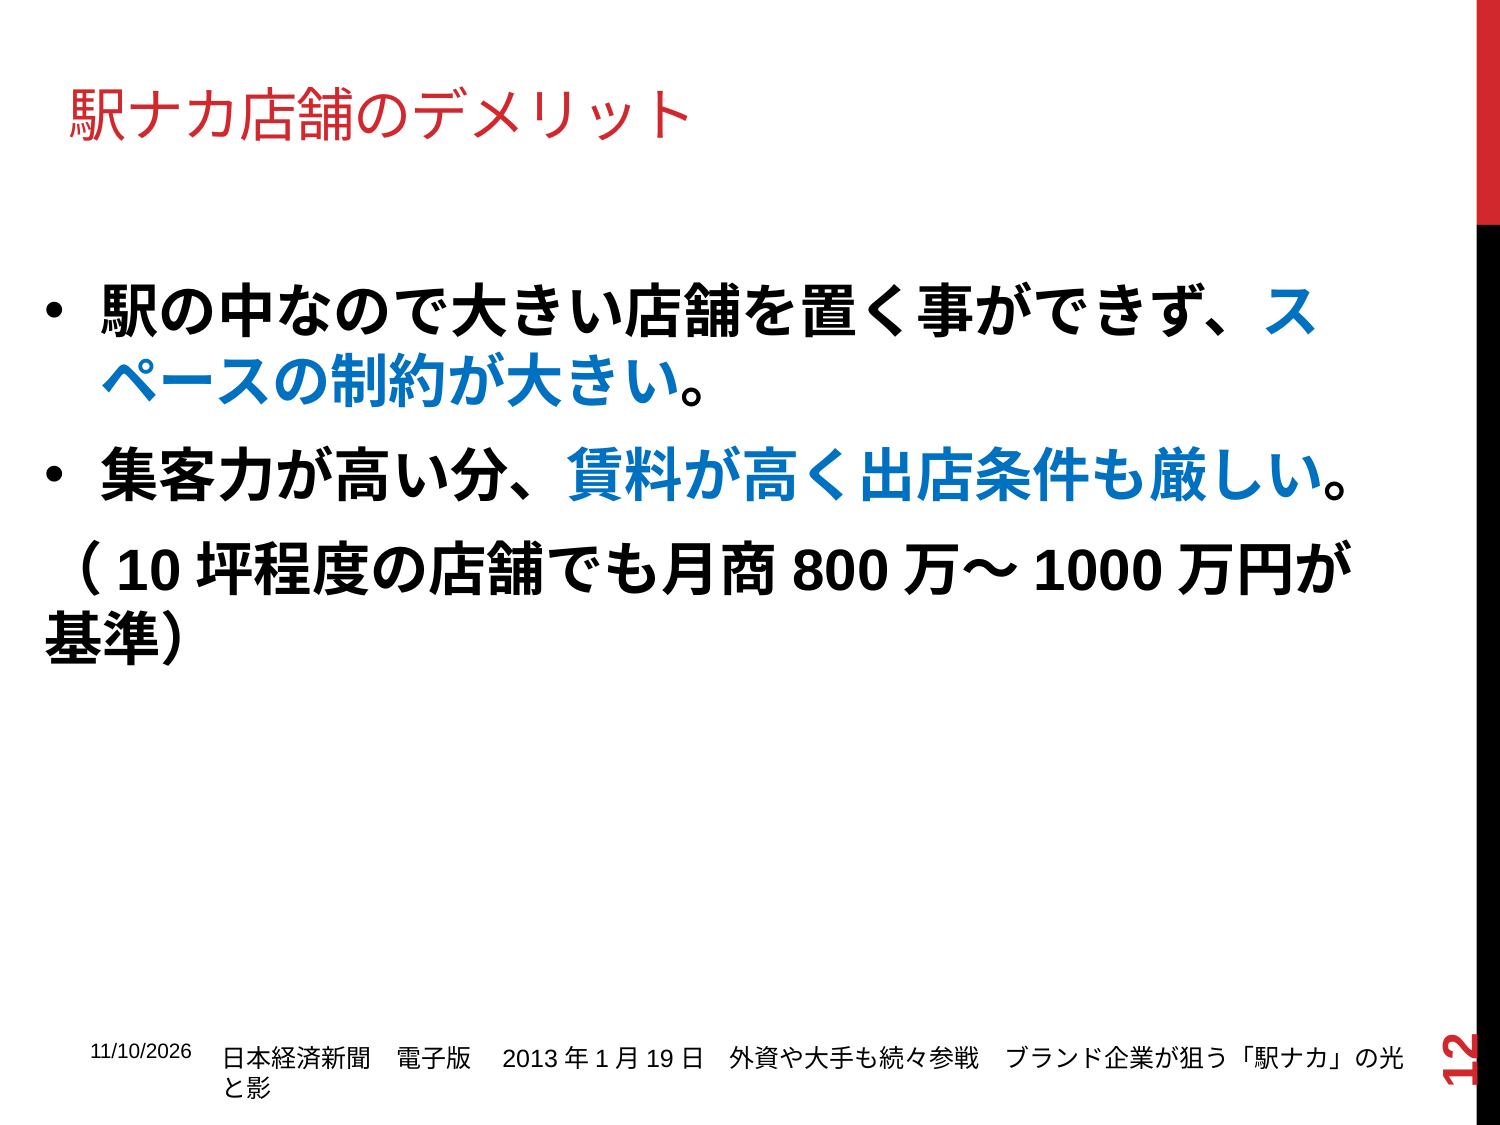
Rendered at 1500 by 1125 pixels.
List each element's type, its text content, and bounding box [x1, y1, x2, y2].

title 駅ナカ店舗のデメリット [53, 42, 906, 156]
text_box 日本経済新聞 電子版 2013年1月19日 外資や大手も続々参戦 ブランド企業が狙う「駅ナカ」の光と影 [206, 1034, 1435, 1110]
list 駅の中なので大きい店舗を置く事ができず、スペースの制約が大きい。 集客力が高い分、賃料が高く出店条件も厳しい。 （10坪程度の店舗でも月商800万～1000万円が基準） [29, 172, 1412, 965]
slide_number 12 [1427, 887, 1488, 1104]
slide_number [75, 1012, 638, 1063]
